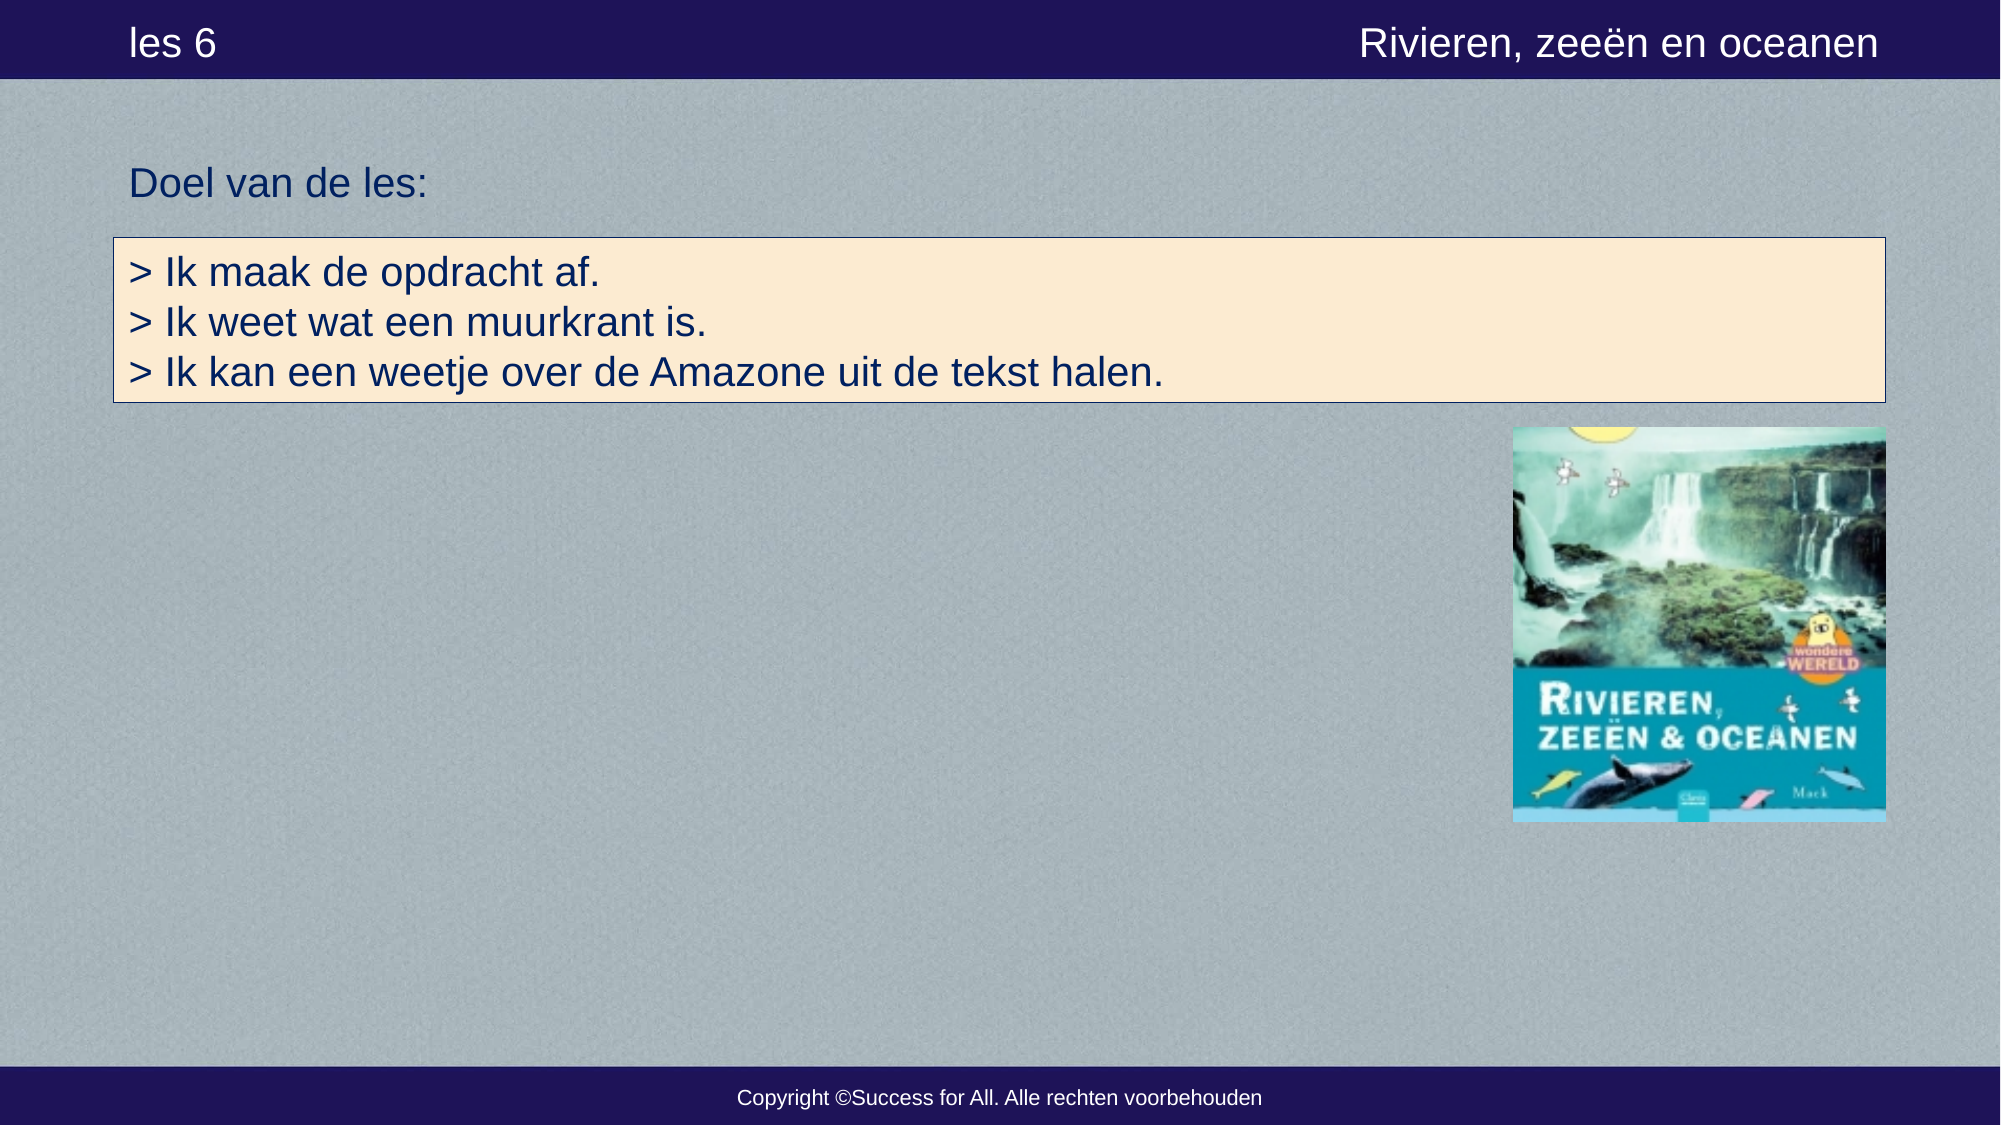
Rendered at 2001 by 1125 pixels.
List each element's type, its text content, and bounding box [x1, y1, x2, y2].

picture [0, 0, 2001, 1125]
text_box > Ik maak de opdracht af. > Ik weet wat een muurkrant is. > Ik kan een weetje over de Amazone uit de tekst halen. [113, 237, 1886, 403]
text_box Copyright ©Success for All. Alle rechten voorbehouden [0, 1076, 2000, 1125]
text_box Doel van de les: [113, 148, 1635, 214]
text_box les 6 [114, 8, 354, 73]
text_box Rivieren, zeeën en oceanen [1000, 8, 1906, 73]
